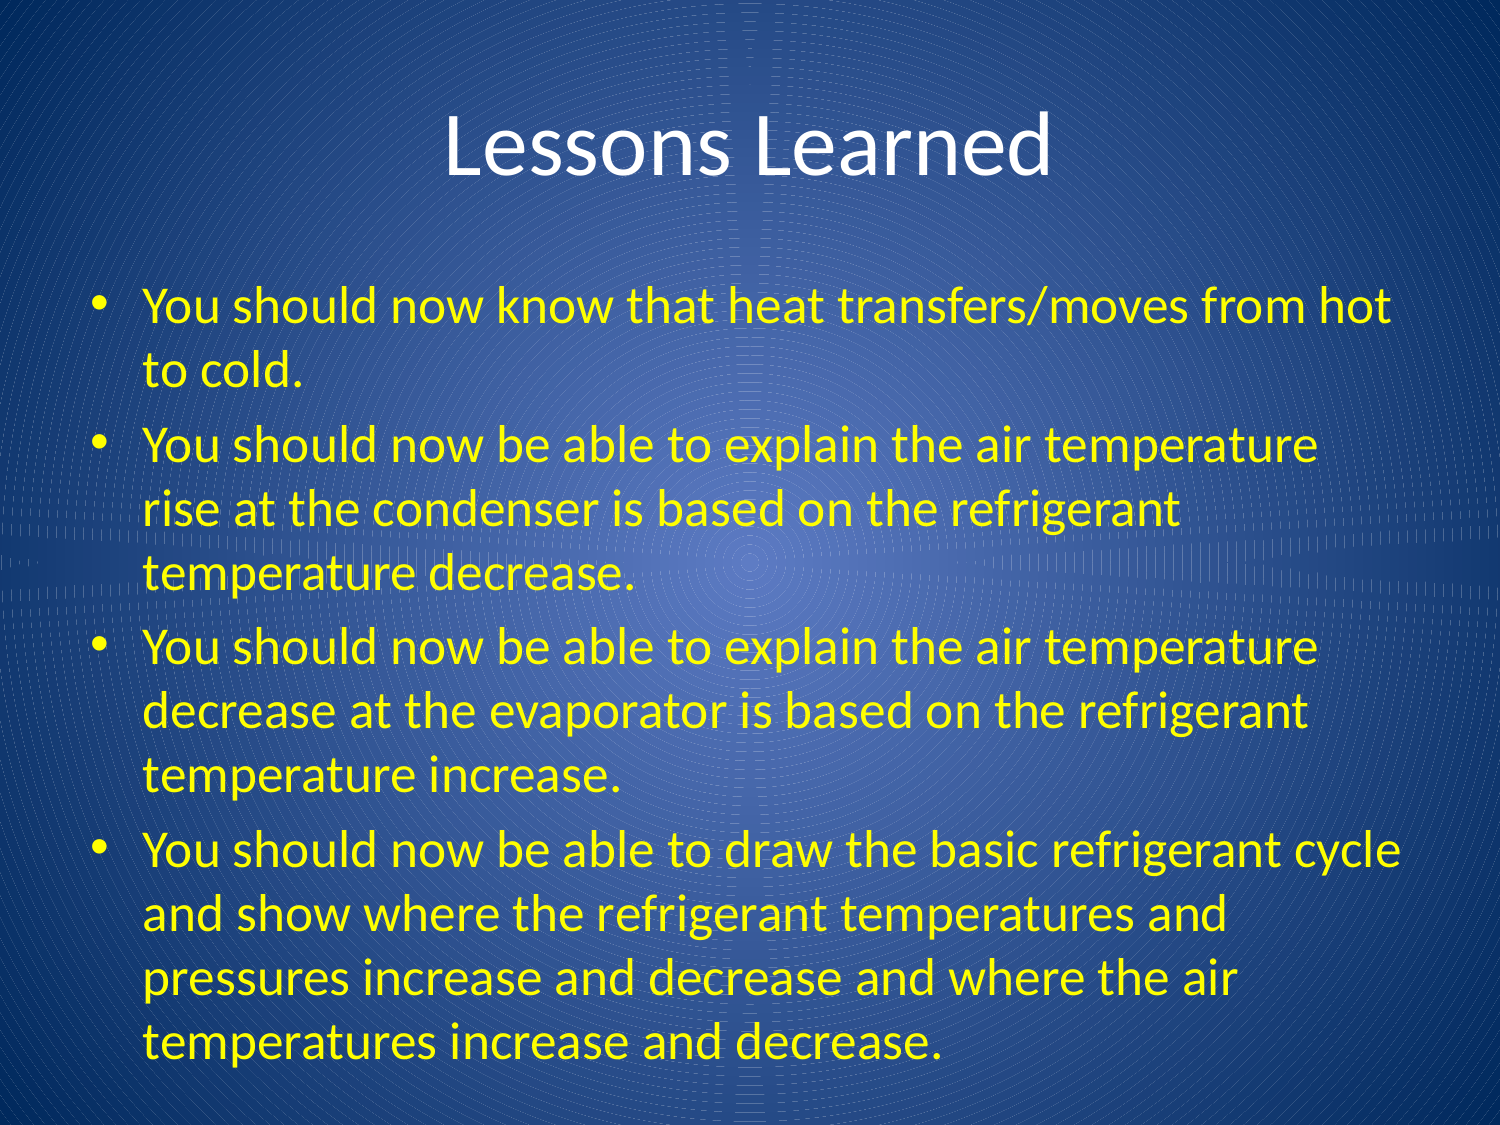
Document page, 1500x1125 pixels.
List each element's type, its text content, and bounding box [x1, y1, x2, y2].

title Lessons Learned [75, 45, 1425, 233]
list You should now know that heat transfers/moves from hot to cold. You should now be able to explain the air temperature rise at the condenser is based on the refrigerant temperature decrease. You should now be able to explain the air temperature decrease at the evaporator is based on the refrigerant temperature increase. You should now be able to draw the basic refrigerant cycle and show where the refrigerant temperatures and pressures increase and decrease and where the air temperatures increase and decrease. [75, 262, 1425, 1080]
